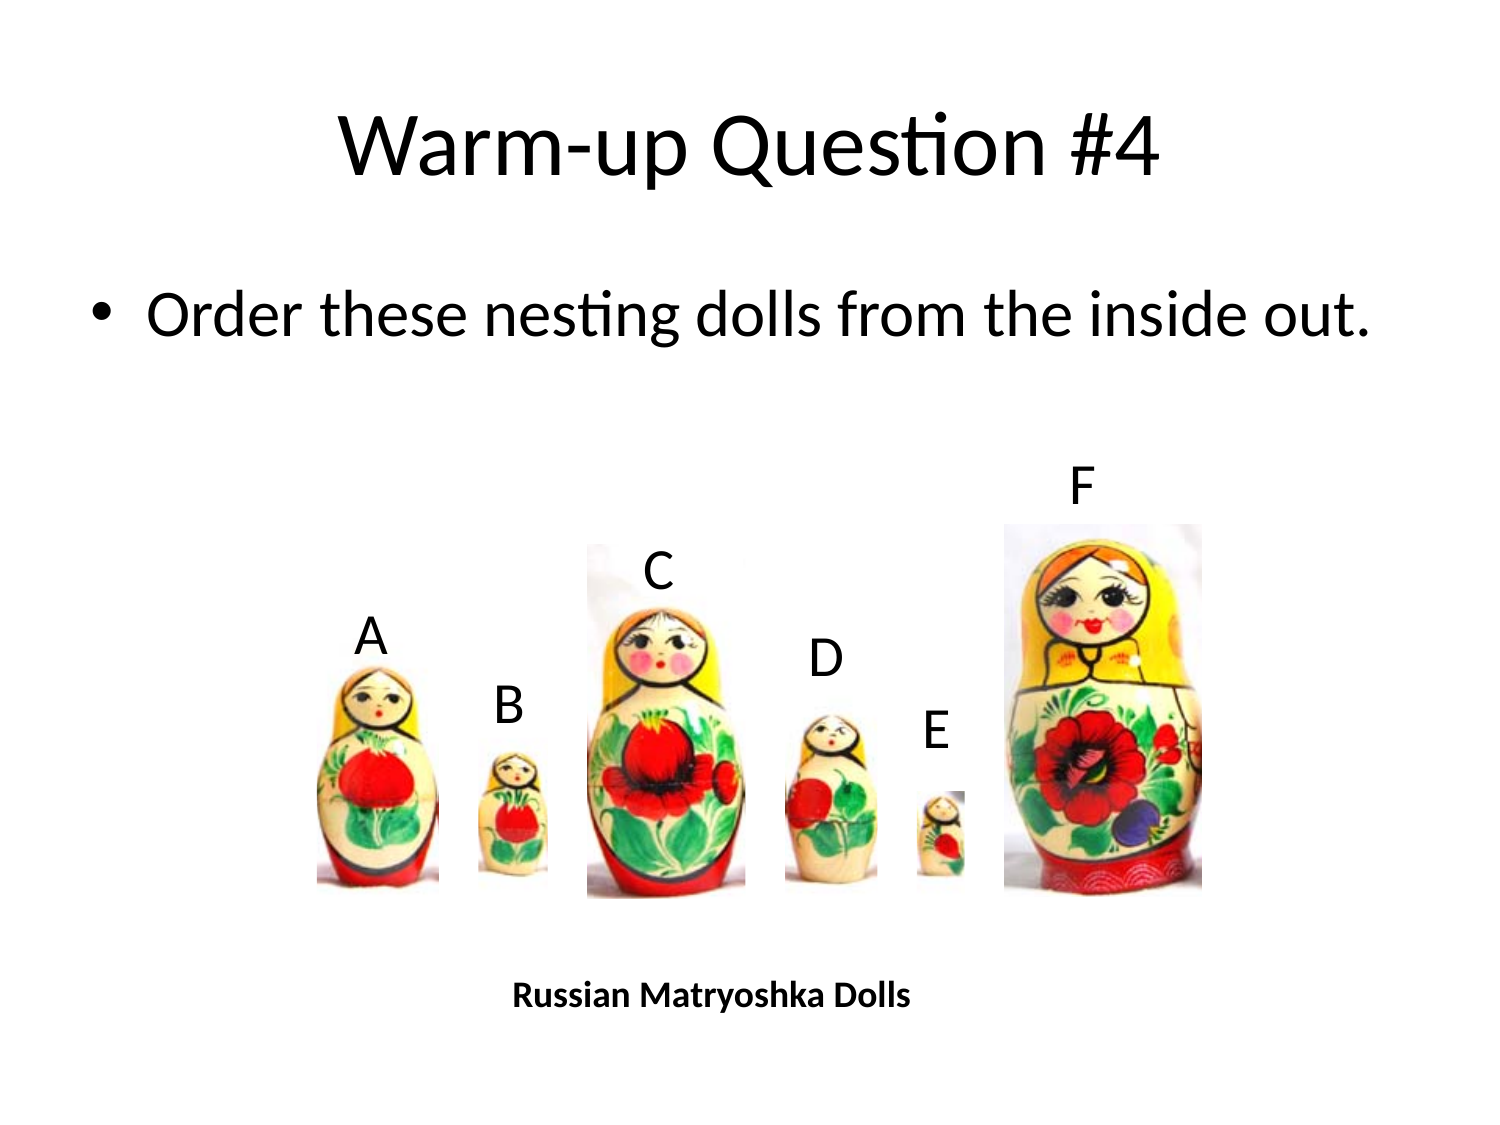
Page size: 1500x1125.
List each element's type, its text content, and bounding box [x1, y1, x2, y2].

list Order these nesting dolls from the inside out. [75, 262, 1425, 363]
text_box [316, 438, 1203, 899]
title Warm-up Question #4 [75, 45, 1425, 233]
text_box Russian Matryoshka Dolls [497, 962, 965, 1023]
